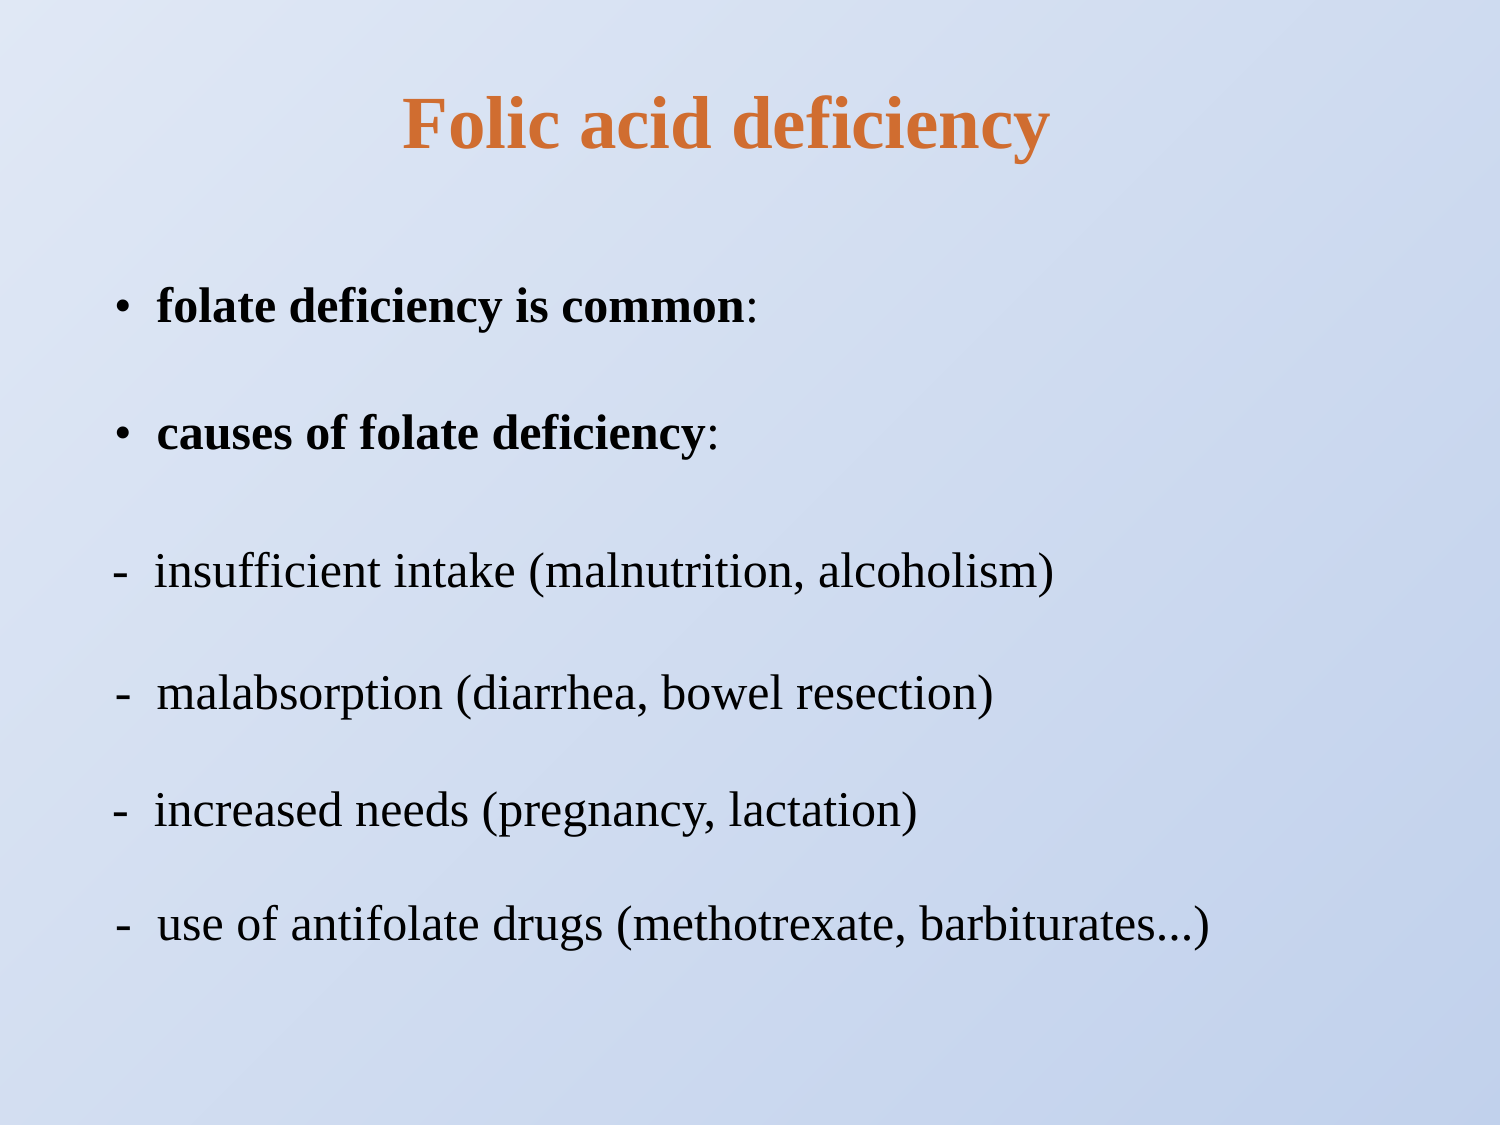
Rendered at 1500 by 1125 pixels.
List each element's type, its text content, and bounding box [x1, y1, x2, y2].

text_box Folic acid deficiency [140, 77, 1053, 250]
text_box • folate deficiency is common: [114, 256, 760, 410]
text_box • causes of folate deficiency: [114, 383, 721, 516]
text_box - malabsorption (diarrhea, bowel resection) [114, 642, 1008, 756]
text_box - insufficient intake (malnutrition, alcoholism) [112, 516, 1424, 680]
text_box - increased needs (pregnancy, lactation) [112, 756, 1365, 916]
text_box - use of antifolate drugs (methotrexate, barbiturates...) [115, 869, 1224, 1033]
